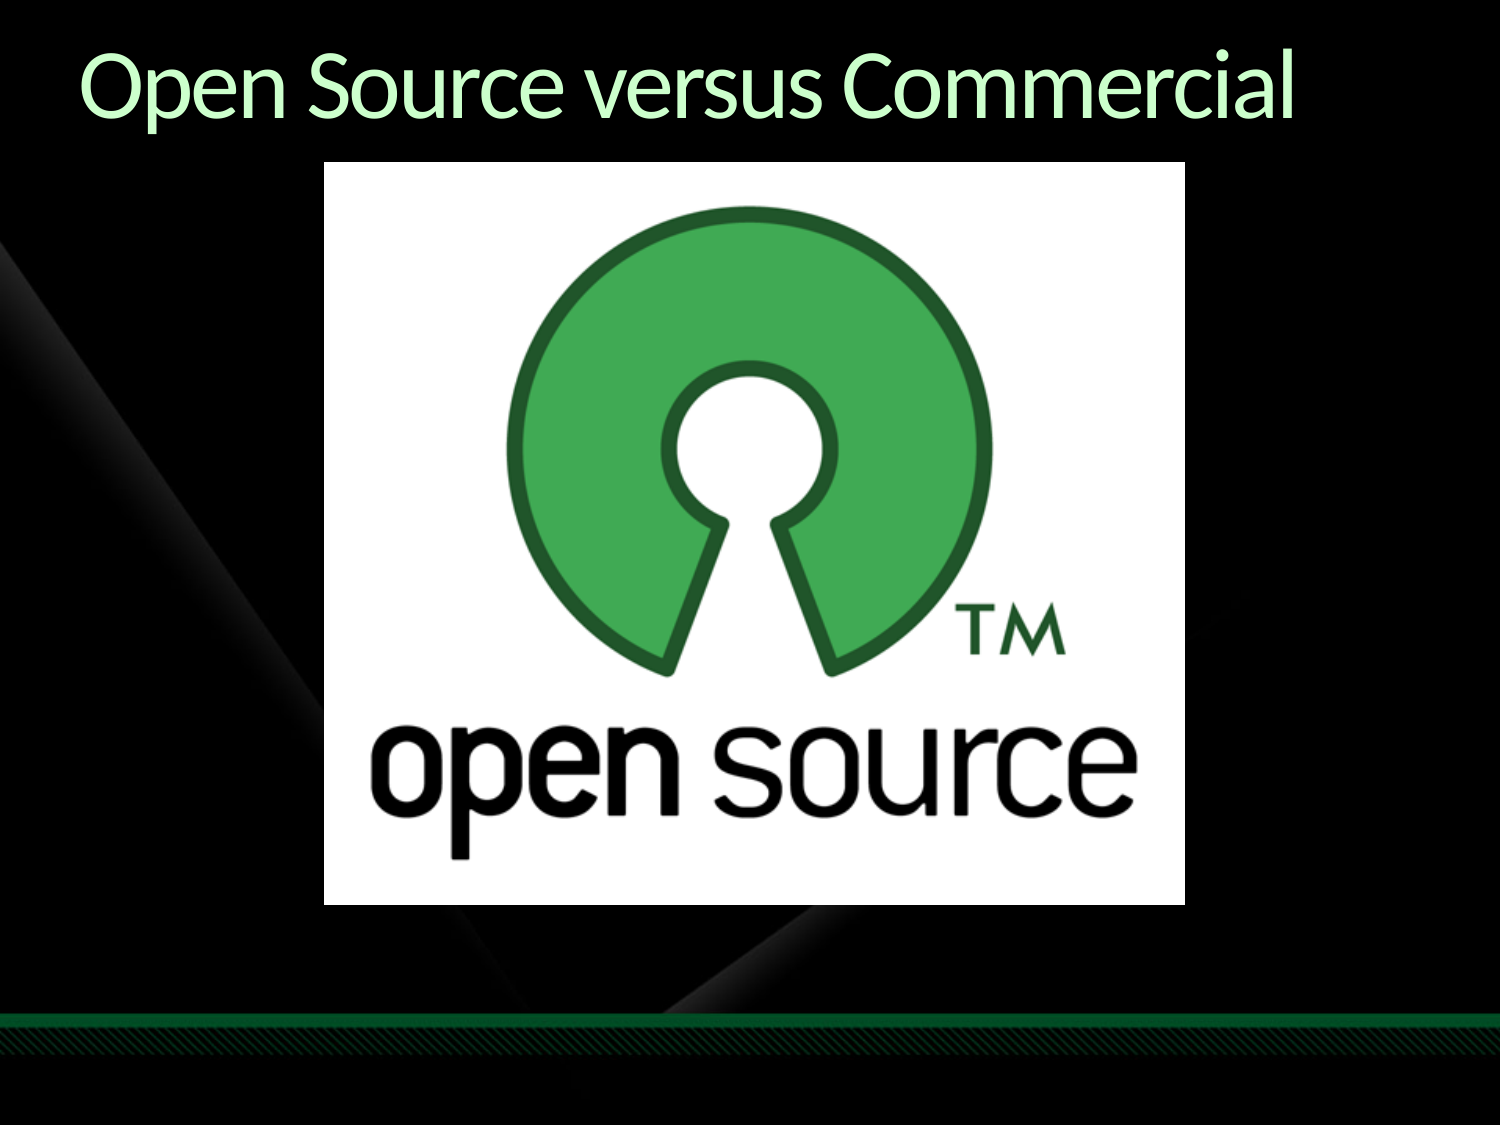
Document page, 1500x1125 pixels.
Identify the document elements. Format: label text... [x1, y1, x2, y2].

text_box Open Source versus Commercial [63, 24, 1437, 116]
picture [0, 0, 1500, 1125]
